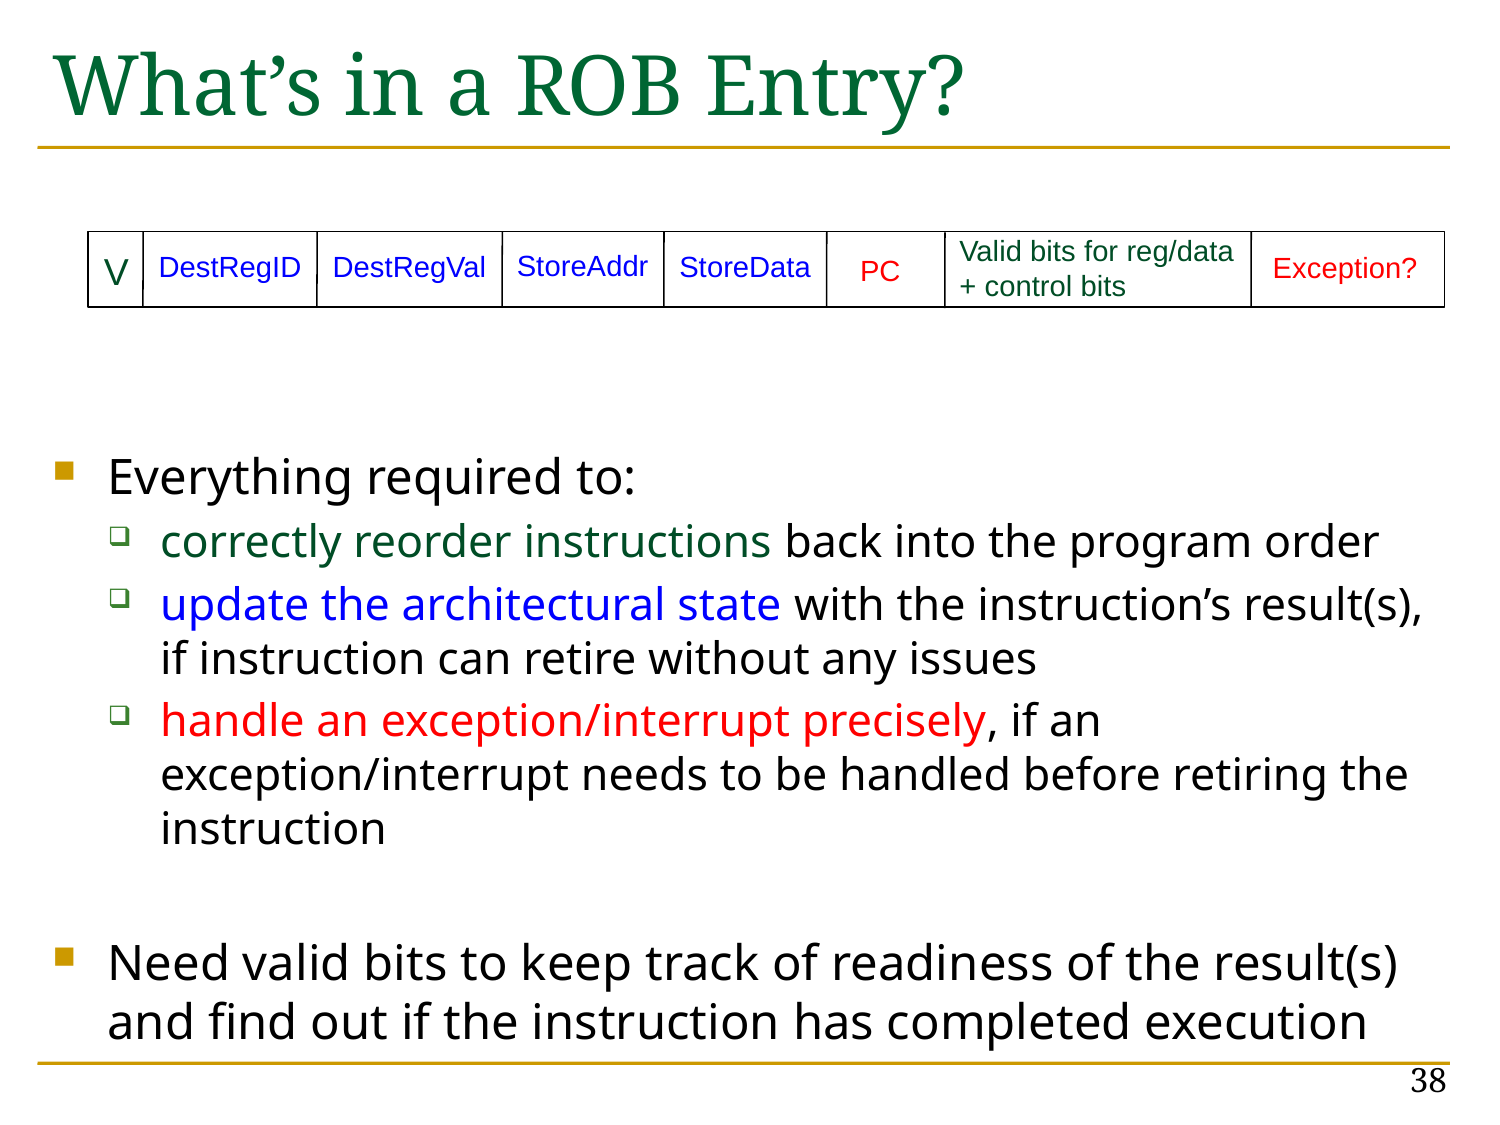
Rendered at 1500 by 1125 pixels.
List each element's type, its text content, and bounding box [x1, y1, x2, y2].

list Everything required to: correctly reorder instructions back into the program order update the architectural state with the instruction’s result(s), if instruction can retire without any issues handle an exception/interrupt precisely, if an exception/interrupt needs to be handled before retiring the instruction Need valid bits to keep track of readiness of the result(s) and find out if the instruction has completed execution [37, 163, 1450, 1063]
text_box V [88, 240, 142, 301]
text_box Valid bits for reg/data + control bits [944, 224, 1258, 310]
text_box [665, 291, 825, 308]
text_box [318, 291, 501, 308]
text_box [144, 231, 316, 240]
text_box StoreData [665, 240, 825, 291]
text_box [1258, 231, 1445, 308]
slide_number 38 [1111, 1036, 1462, 1112]
text_box Exception? [1257, 241, 1433, 292]
text_box [503, 290, 663, 308]
text_box [87, 231, 142, 308]
title What’s in a ROB Entry? [37, 24, 1450, 163]
text_box [318, 231, 501, 240]
text_box StoreAddr [502, 240, 663, 290]
text_box PC [845, 245, 916, 295]
text_box [144, 291, 316, 308]
text_box [504, 231, 663, 240]
text_box [828, 231, 944, 268]
text_box DestRegVal [317, 240, 501, 291]
text_box [665, 231, 826, 240]
text_box DestRegID [143, 240, 316, 291]
text_box [828, 277, 944, 308]
